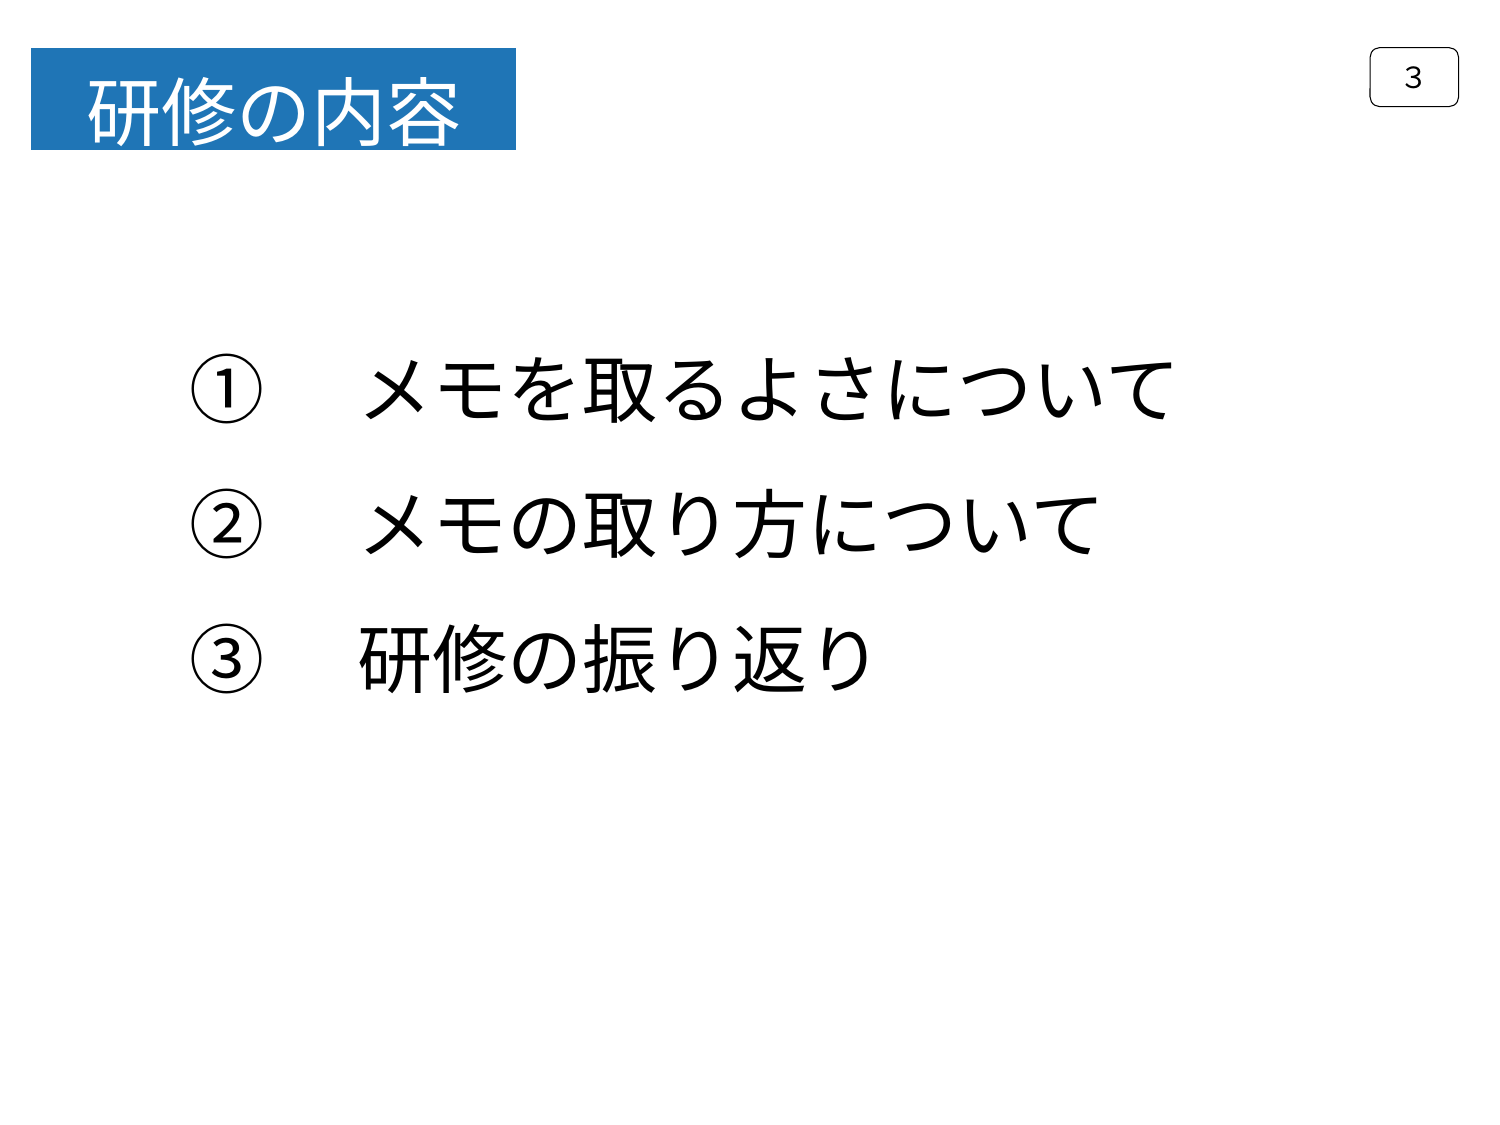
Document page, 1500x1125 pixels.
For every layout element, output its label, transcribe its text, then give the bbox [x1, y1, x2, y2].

text_box 研修の内容 [31, 48, 516, 150]
text_box ３ [1368, 46, 1460, 108]
text_box ① メモを取るよさについて ② メモの取り方について ③ 研修の振り返り [174, 290, 1371, 710]
